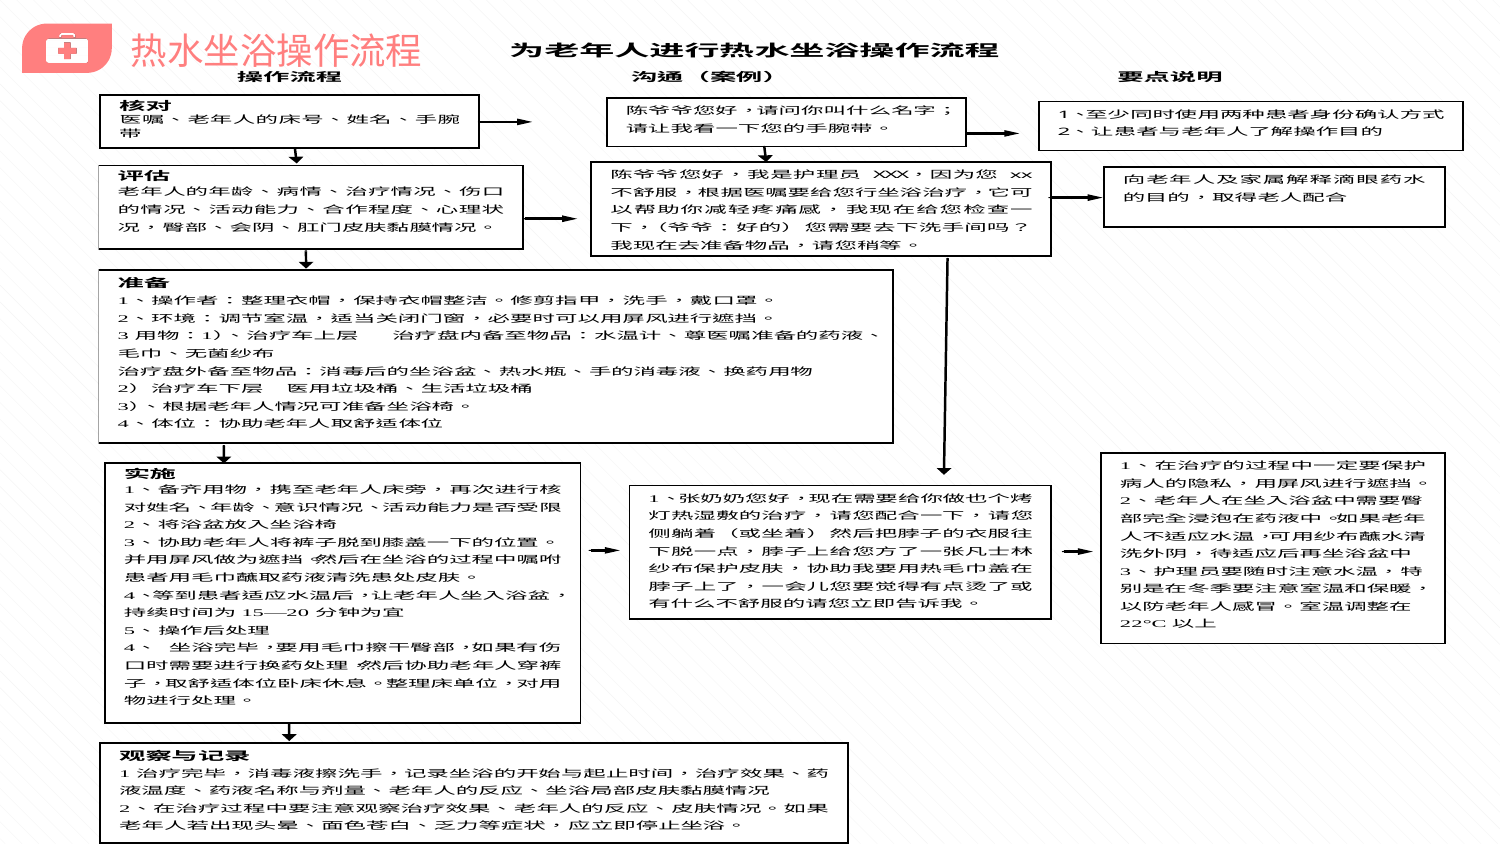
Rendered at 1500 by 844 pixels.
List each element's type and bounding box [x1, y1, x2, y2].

text_box [98, 33, 1467, 844]
text_box [21, 20, 767, 81]
